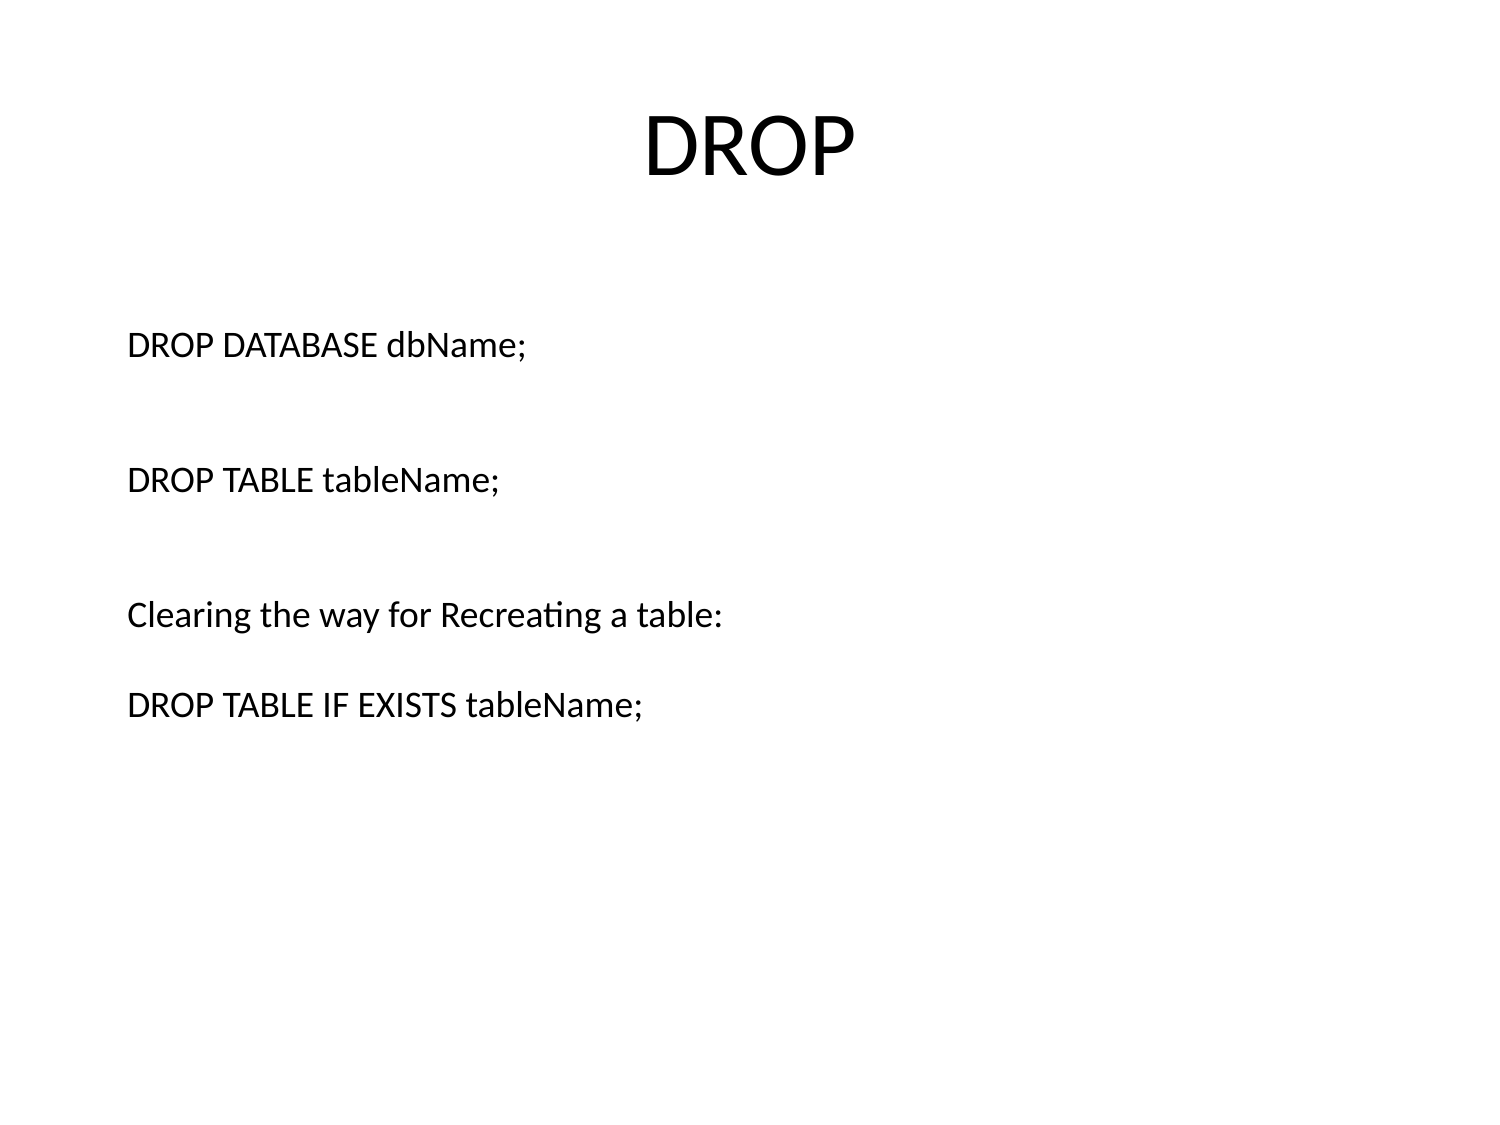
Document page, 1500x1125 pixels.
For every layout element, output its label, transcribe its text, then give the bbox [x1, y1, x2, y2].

title DROP [75, 45, 1425, 233]
text_box DROP DATABASE dbName; DROP TABLE tableName; Clearing the way for Recreating a table: DROP TABLE IF EXISTS tableName; [112, 312, 1425, 733]
